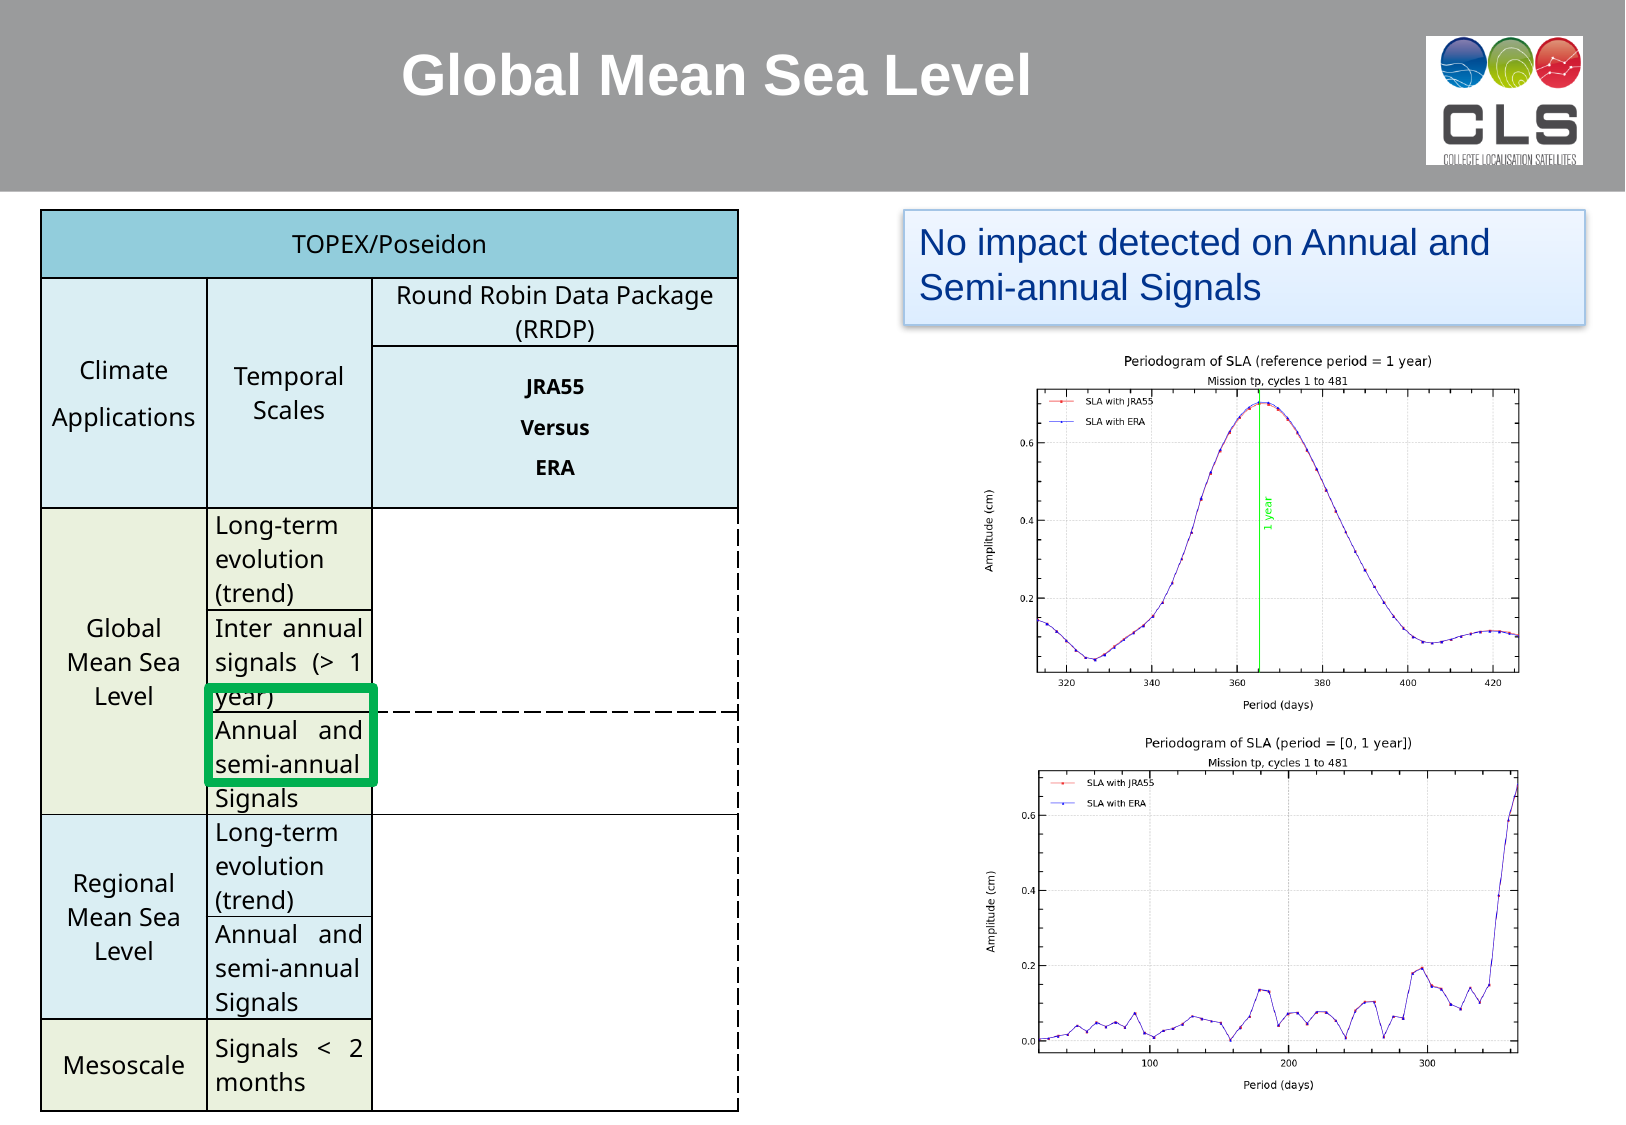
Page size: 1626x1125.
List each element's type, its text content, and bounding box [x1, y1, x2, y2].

table_cell [373, 712, 738, 814]
table_cell Annual and semi-annual Signals [208, 784, 371, 814]
table_cell [373, 509, 738, 712]
table_cell [373, 815, 738, 1110]
table_cell Long-term evolution (trend) [208, 815, 371, 916]
text_box No impact detected on Annual and Semi-annual Signals [903, 209, 1586, 326]
table_cell Annual and semi-annual Signals [208, 917, 371, 1018]
table_cell JRA55 Versus ERA [373, 347, 737, 507]
table_cell Global Mean Sea Level [42, 509, 206, 814]
text_box [206, 686, 376, 784]
table_cell Signals < 2 months [208, 1020, 371, 1110]
table_cell Round Robin Data Package (RRDP) [373, 279, 737, 345]
table_cell Mesoscale [42, 1020, 206, 1110]
table_cell Climate Applications [42, 279, 206, 507]
table_cell Regional Mean Sea Level [42, 815, 206, 1018]
table_header TOPEX/Poseidon [42, 211, 737, 277]
picture [1426, 36, 1583, 165]
table_cell Temporal Scales [208, 279, 371, 507]
picture [962, 338, 1539, 1102]
text_box Global Mean Sea Level [386, 40, 1162, 119]
table_cell Inter annual signals (> 1 year) [208, 611, 371, 686]
table_cell Long-term evolution (trend) [208, 509, 371, 609]
